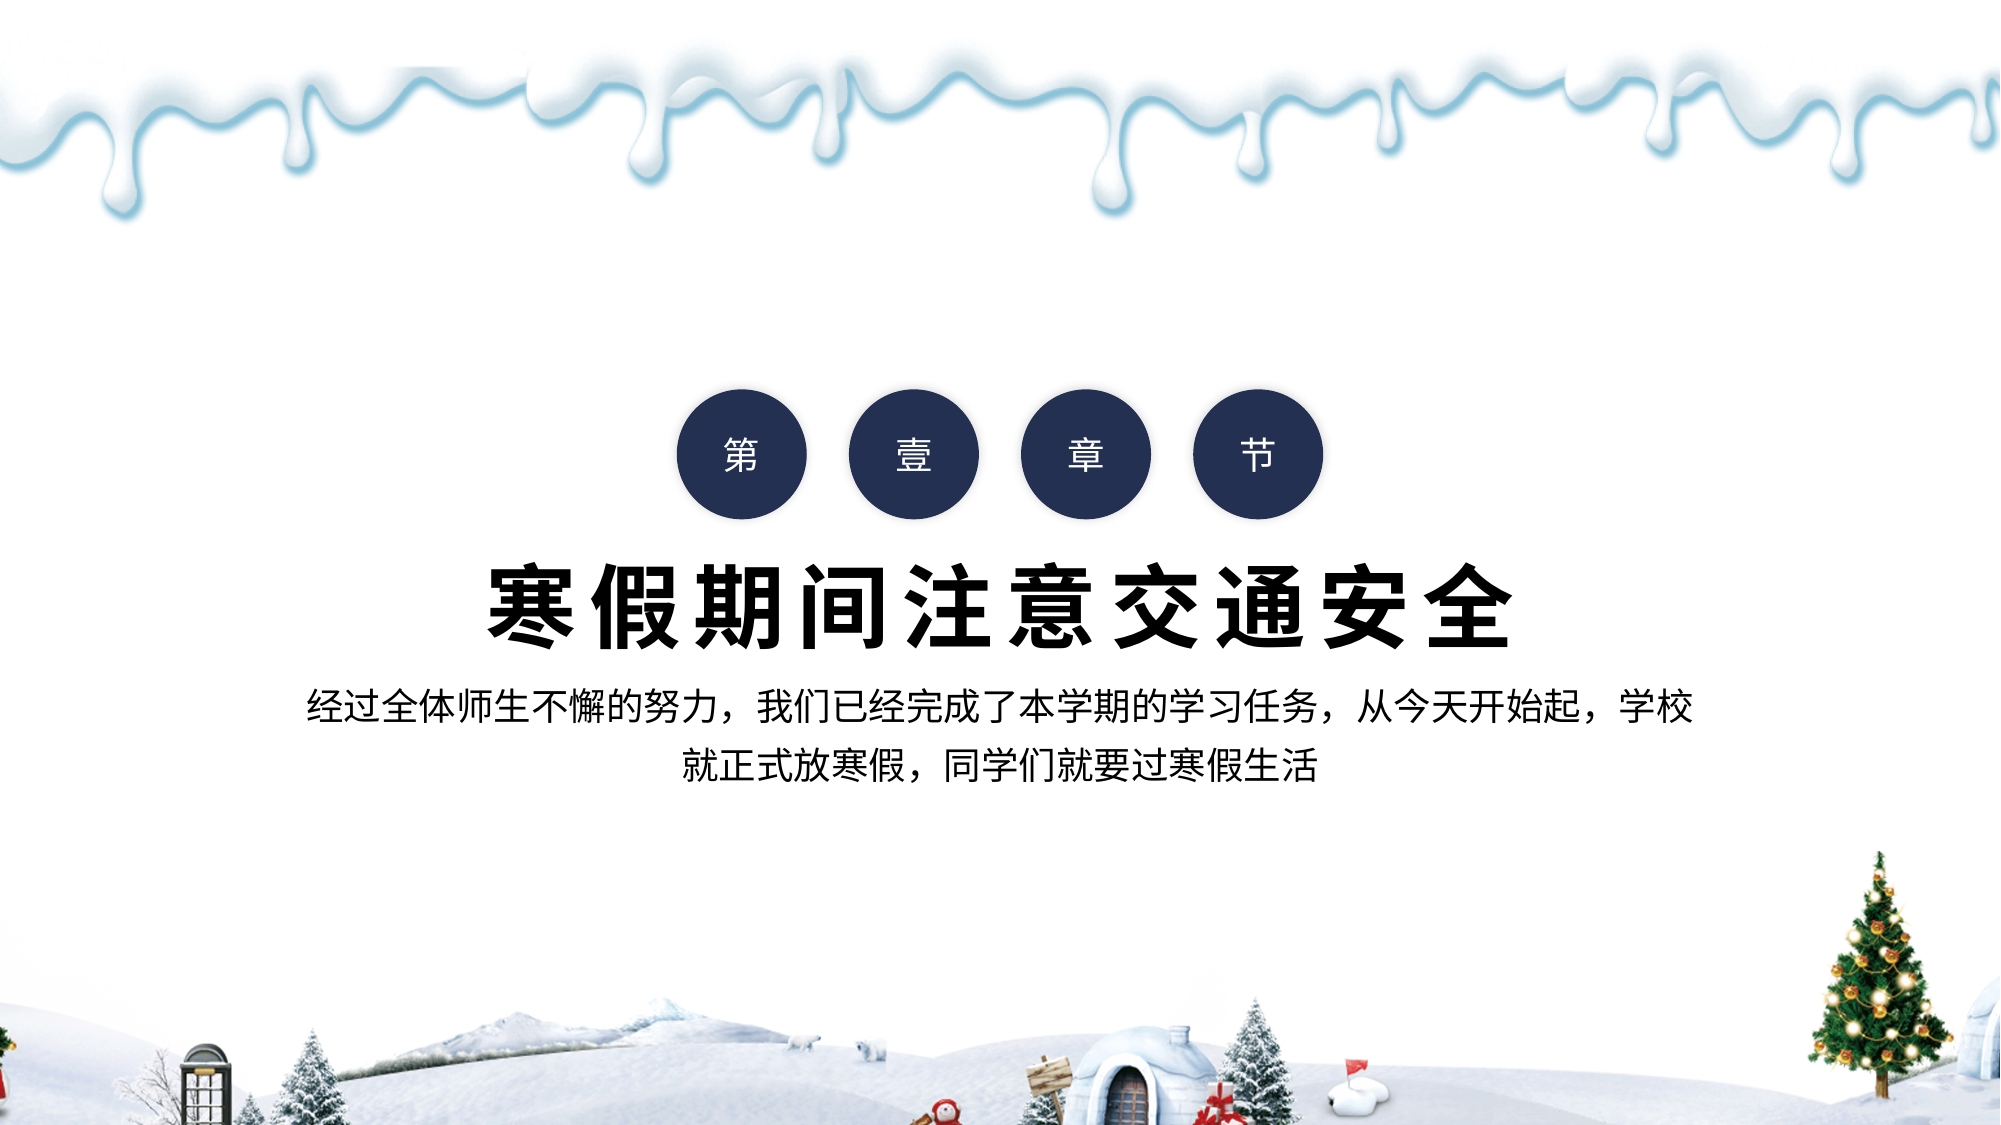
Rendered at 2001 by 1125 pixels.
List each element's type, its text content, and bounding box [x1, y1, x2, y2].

text_box 壹 [847, 388, 980, 521]
text_box 节 [1192, 388, 1325, 521]
text_box 经过全体师生不懈的努力，我们已经完成了本学期的学习任务，从今天开始起，学校就正式放寒假，同学们就要过寒假生活 [279, 662, 1721, 794]
text_box 寒假期间注意交通安全 [448, 542, 1552, 662]
picture [0, 804, 2000, 1125]
text_box 章 [1020, 388, 1153, 521]
text_box 第 [675, 388, 808, 521]
picture [0, 0, 2000, 257]
